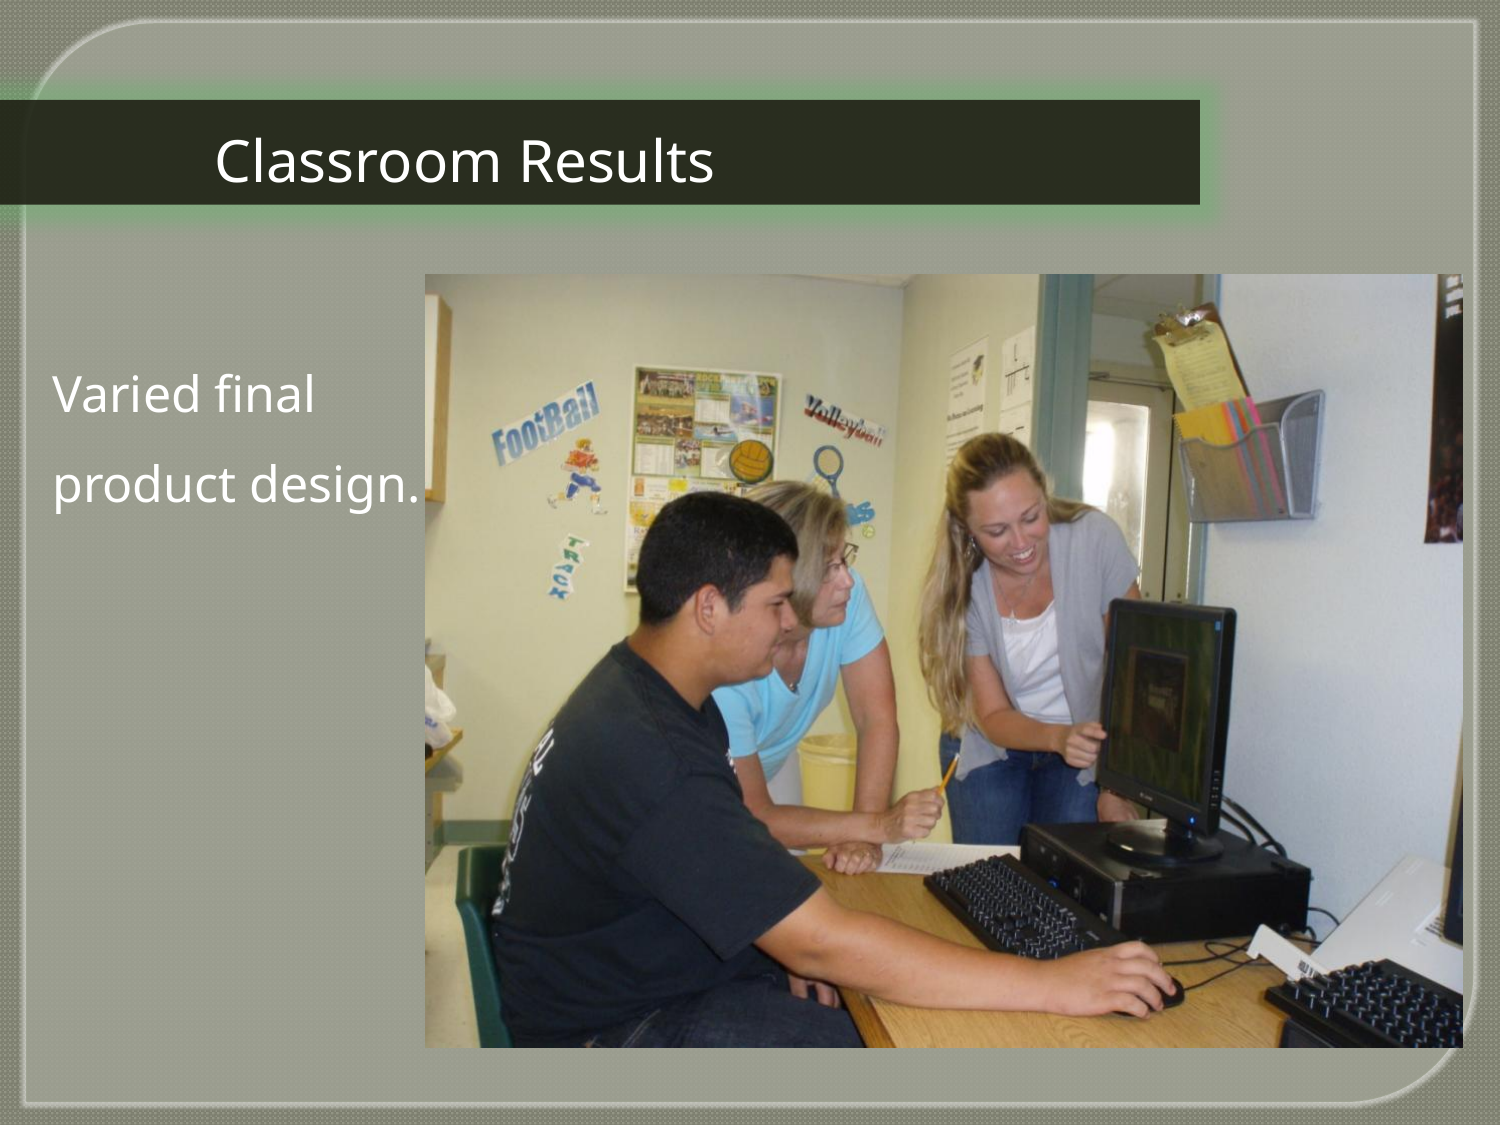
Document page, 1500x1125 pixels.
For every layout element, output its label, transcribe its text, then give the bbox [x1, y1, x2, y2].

picture [424, 274, 1463, 1049]
text_box Varied final product design. [37, 324, 414, 520]
text_box Classroom Results [0, 99, 1200, 205]
